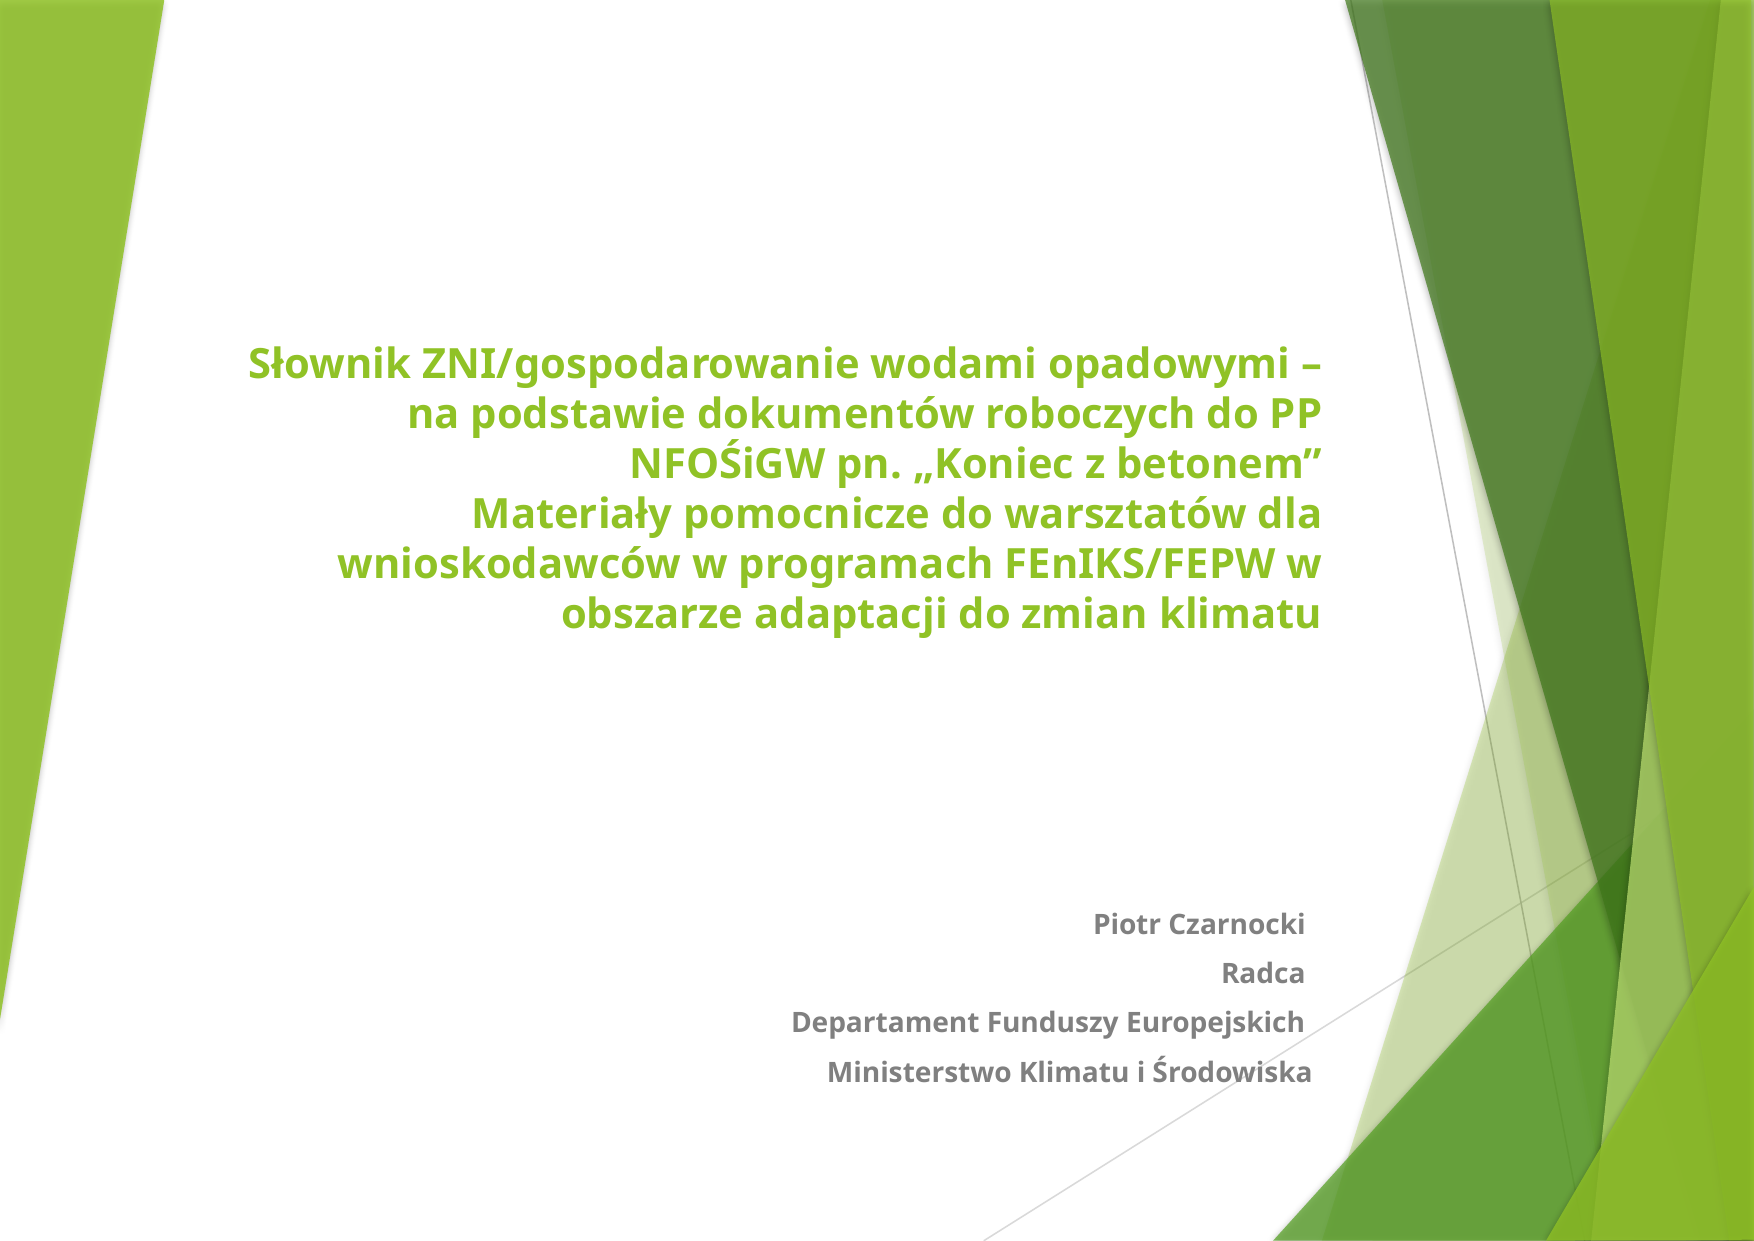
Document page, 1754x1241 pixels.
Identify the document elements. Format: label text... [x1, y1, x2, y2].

subtitle Piotr Czarnocki Radca Departament Funduszy Europejskich Ministerstwo Klimatu i Środowiska [210, 898, 1328, 1098]
title Słownik ZNI/gospodarowanie wodami opadowymi – na podstawie dokumentów roboczych do PP NFOŚiGW pn. „Koniec z betonem” Materiały pomocnicze do warsztatów dla wnioskodawców w programach FEnIKS/FEPW w obszarze adaptacji do zmian klimatu [220, 486, 1338, 785]
